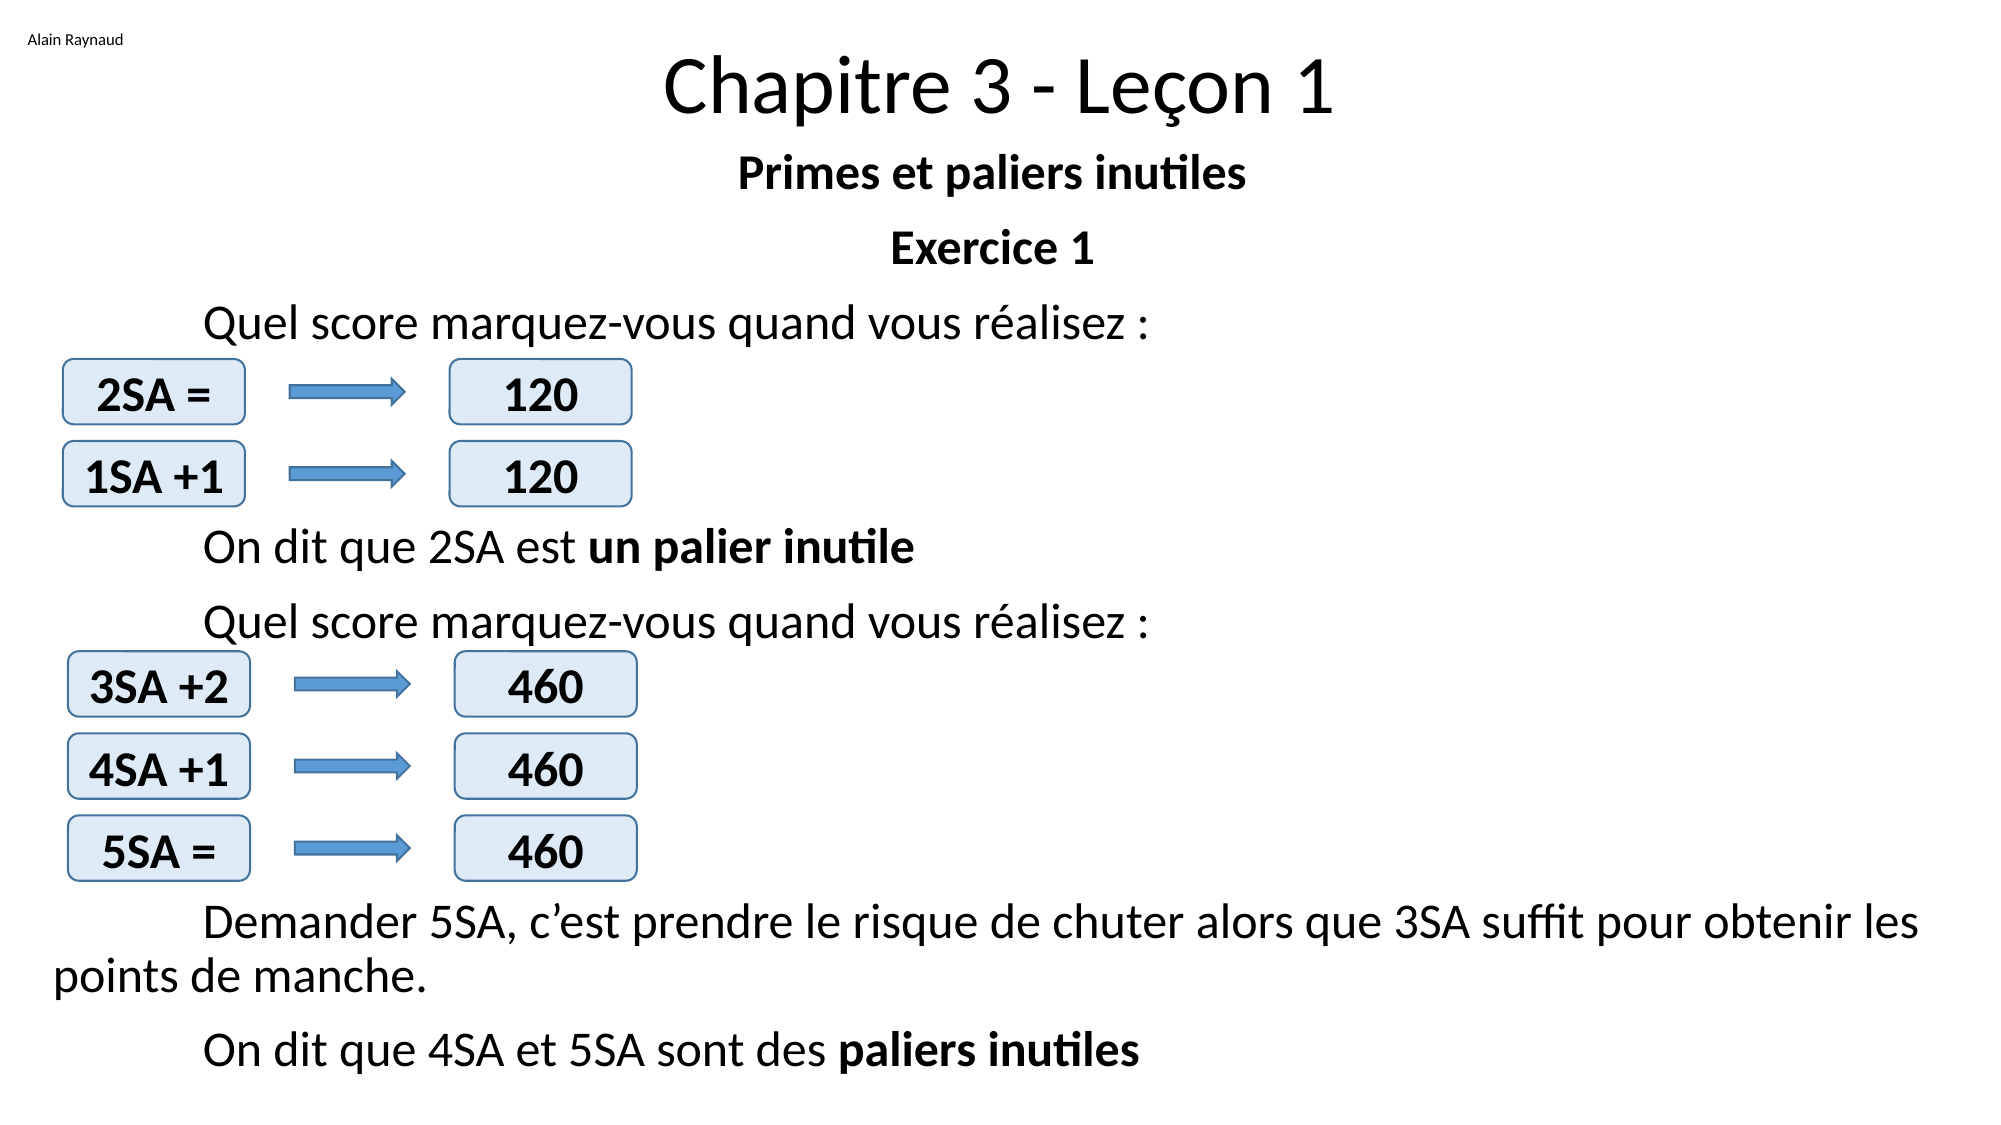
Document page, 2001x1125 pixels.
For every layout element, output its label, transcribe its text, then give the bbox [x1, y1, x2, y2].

text_box [293, 750, 412, 782]
text_box 120 [448, 357, 633, 426]
subtitle Primes et paliers inutiles Exercice 1 Quel score marquez-vous quand vous réalisez : On dit que 2SA est un palier inutile Quel score marquez-vous quand vous réalisez : Demander 5SA, c’est prendre le risque de chuter alors que 3SA suffit pour obtenir les points de manche. On dit que 4SA et 5SA sont des paliers inutiles [37, 139, 1948, 1088]
text_box [288, 458, 407, 490]
text_box 460 [453, 732, 638, 800]
text_box 3SA +2 [66, 650, 252, 718]
text_box [293, 832, 412, 864]
title Chapitre 3 - Leçon 1 [249, 38, 1750, 139]
text_box 460 [453, 650, 638, 718]
text_box 4SA +1 [66, 732, 252, 800]
text_box 460 [453, 814, 638, 882]
text_box [288, 376, 407, 408]
text_box [293, 668, 412, 700]
text_box Alain Raynaud [12, 21, 147, 57]
text_box 120 [448, 439, 633, 508]
text_box 5SA = [66, 814, 252, 882]
text_box 1SA +1 [61, 439, 246, 508]
text_box 2SA = [61, 357, 246, 426]
